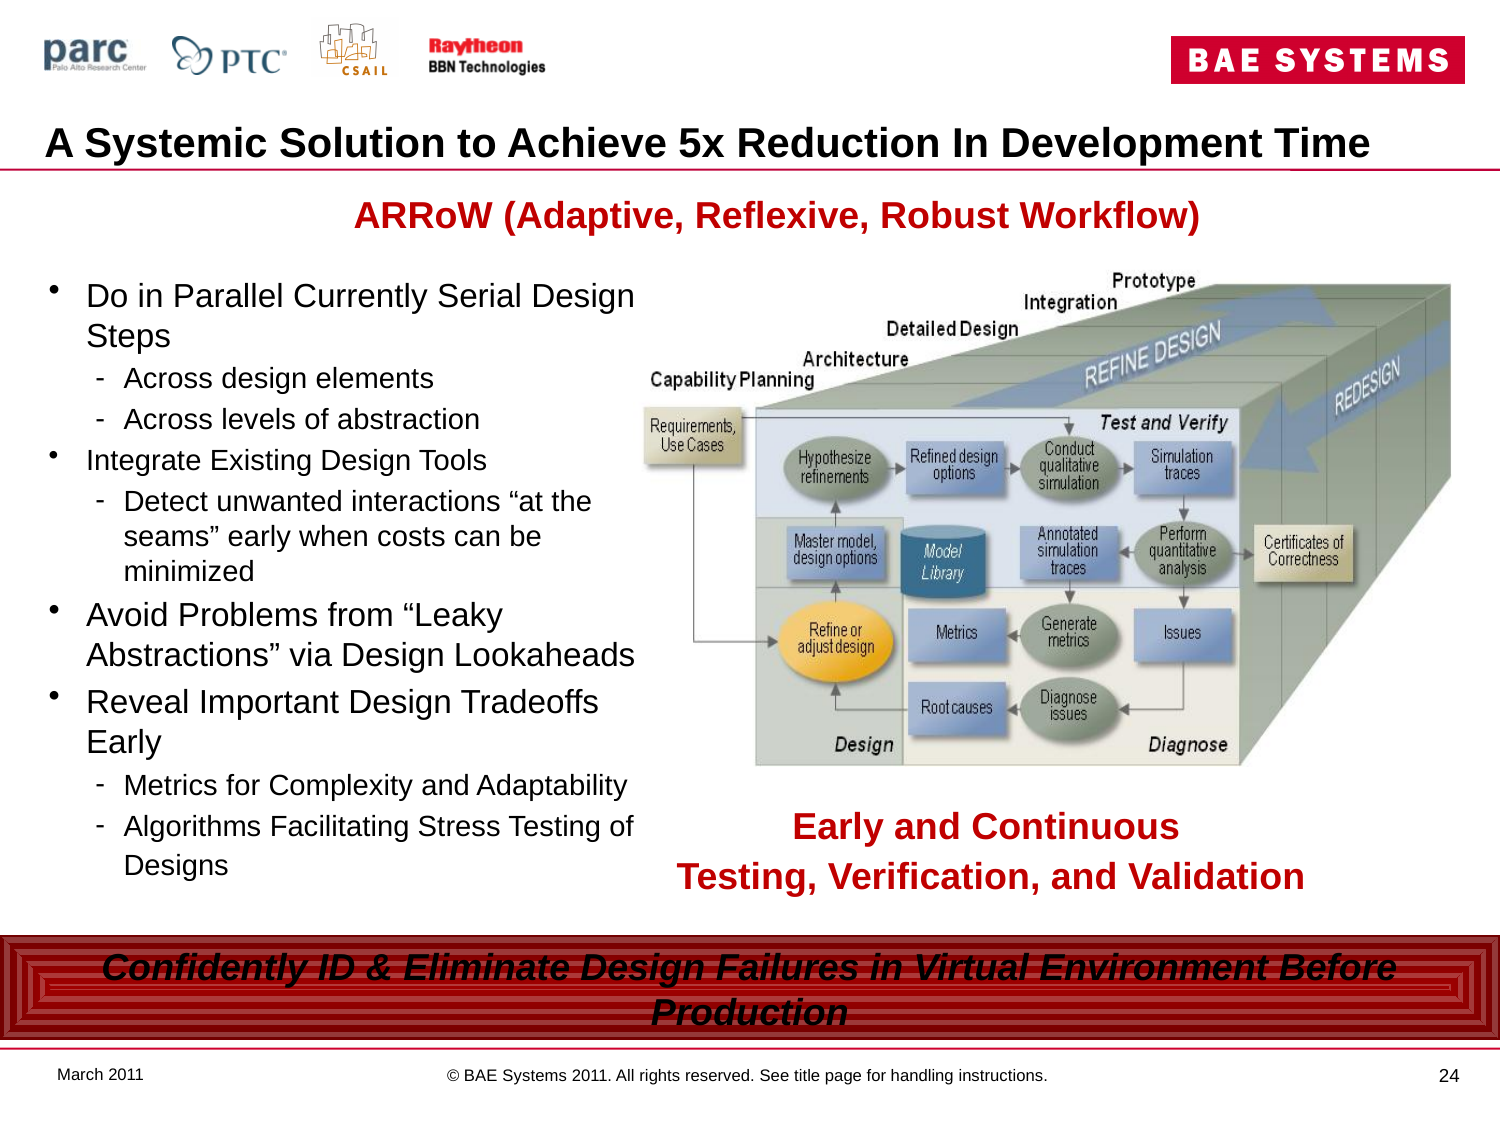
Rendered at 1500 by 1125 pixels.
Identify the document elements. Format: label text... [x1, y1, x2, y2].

picture [1171, 36, 1465, 84]
title A Systemic Solution to Achieve 5x Reduction In Development Time [44, 73, 1405, 168]
slide_number 24 [1124, 1055, 1476, 1109]
picture [311, 17, 399, 73]
text_box Early and Continuous Testing, Verification, and Validation [662, 794, 1322, 905]
picture [44, 39, 147, 71]
footer © BAE Systems 2011. All rights reserved. See title page for handling instructions. [374, 1057, 1122, 1112]
picture [633, 260, 1452, 767]
text_box Do in Parallel Currently Serial Design Steps Across design elements Across levels of abstraction Integrate Existing Design Tools Detect unwanted interactions “at the seams” early when costs can be minimized Avoid Problems from “Leaky Abstractions” via Design Lookaheads Reveal Important Design Tradeoffs Early Metrics for Complexity and Adaptability Algorithms Facilitating Stress Testing of Designs [33, 266, 662, 964]
text_box ARRoW (Adaptive, Reflexive, Robust Workflow) [338, 184, 1216, 244]
text_box Confidently ID & Eliminate Design Failures in Virtual Environment Before Production [0, 935, 1500, 1040]
picture [172, 36, 287, 73]
picture [423, 30, 551, 73]
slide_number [41, 1055, 393, 1112]
